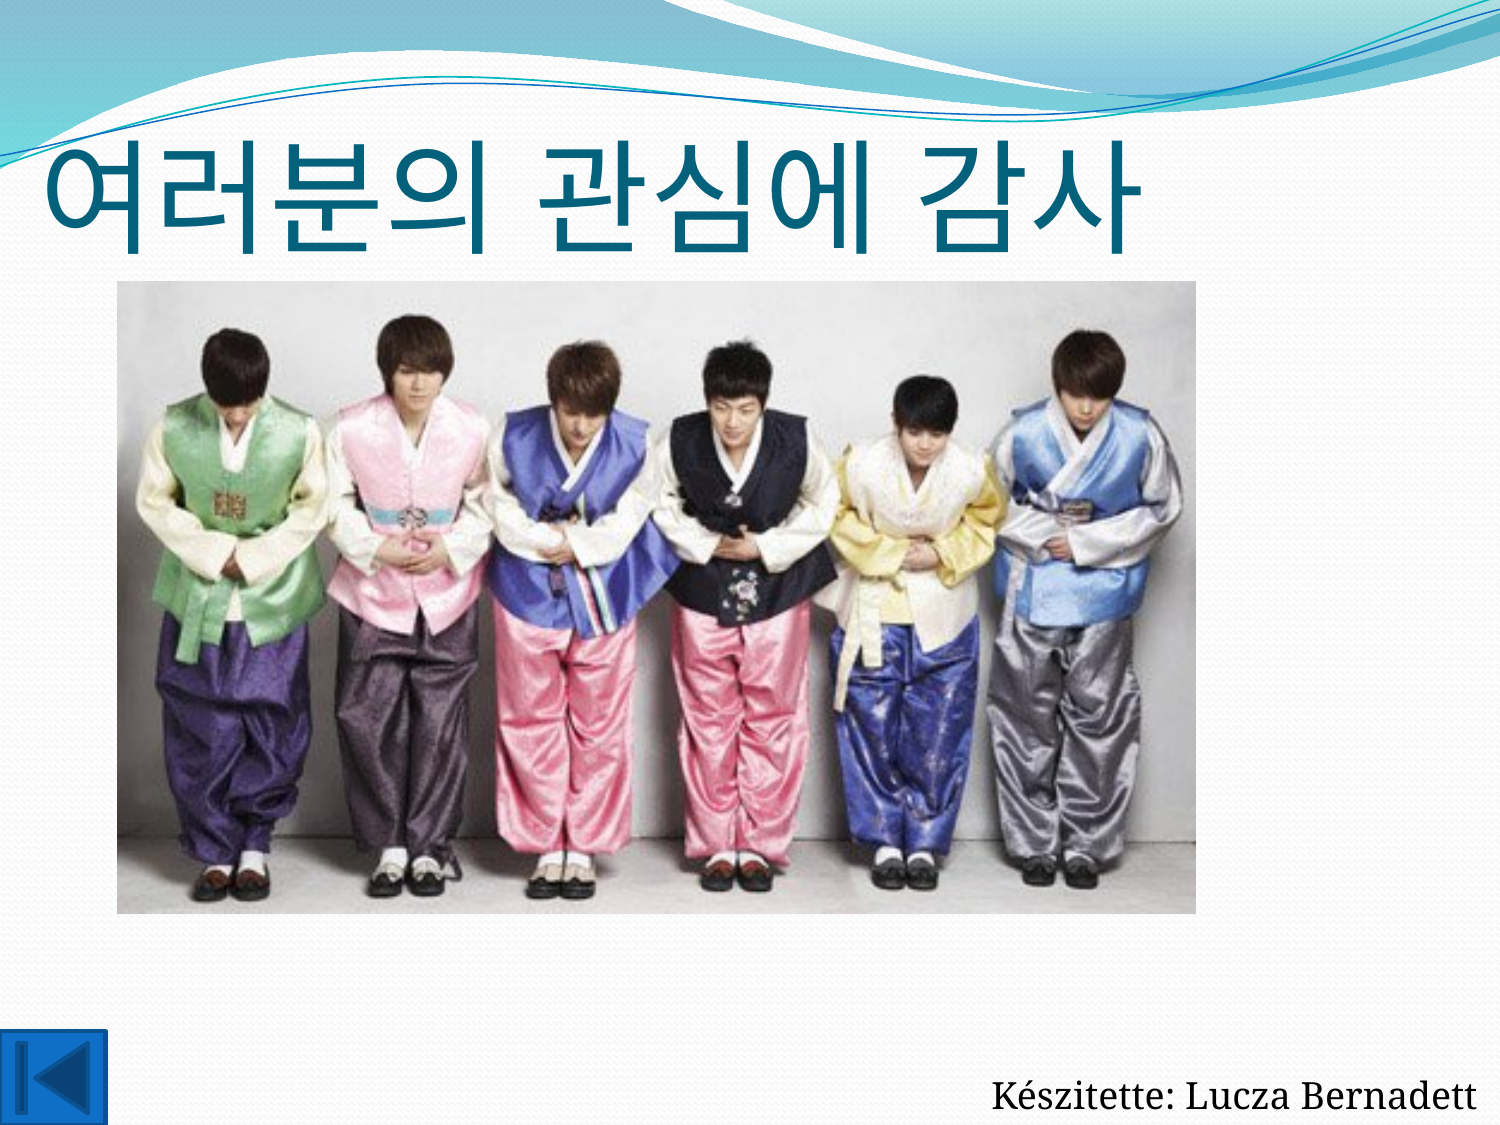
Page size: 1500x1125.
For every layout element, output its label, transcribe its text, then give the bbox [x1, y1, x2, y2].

text_box Készitette: Lucza Bernadett [976, 1064, 1493, 1125]
title 여러분의 관심에 감사 [39, 58, 1301, 270]
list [116, 280, 1196, 914]
text_box [0, 1029, 108, 1125]
